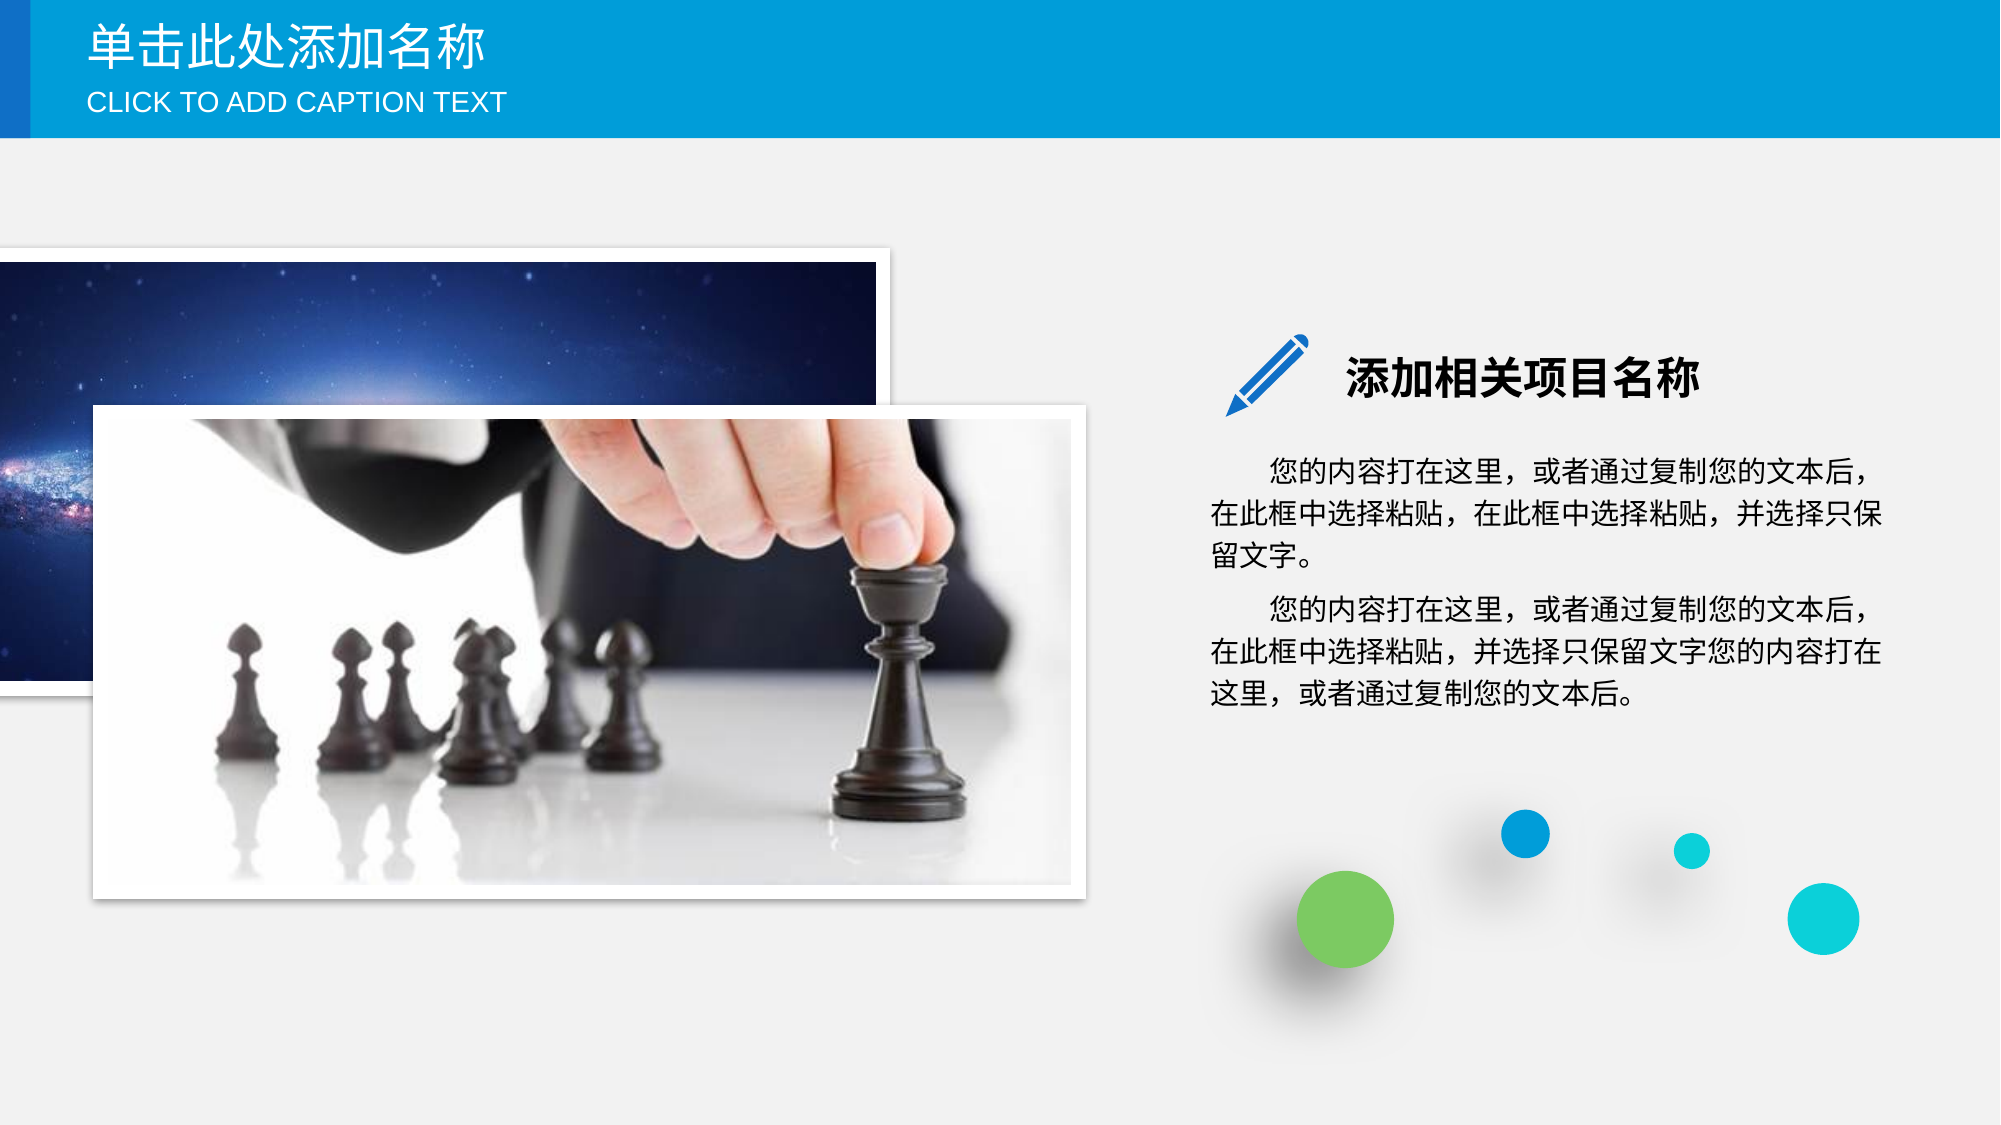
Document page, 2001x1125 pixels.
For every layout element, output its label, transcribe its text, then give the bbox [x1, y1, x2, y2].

text_box [31, 0, 2000, 139]
text_box 添加相关项目名称 [1330, 342, 1820, 411]
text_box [1225, 331, 1312, 417]
picture [0, 262, 1072, 885]
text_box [1787, 883, 1860, 955]
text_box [1501, 809, 1550, 859]
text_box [1296, 870, 1395, 969]
text_box [0, 0, 31, 139]
text_box 您的内容打在这里，或者通过复制您的文本后，在此框中选择粘贴，在此框中选择粘贴，并选择只保留文字。 您的内容打在这里，或者通过复制您的文本后，在此框中选择粘贴，并选择只保留文字您的内容打在这里，或者通过复制您的文本后。 [1195, 439, 1898, 771]
text_box 单击此处添加名称 [86, 15, 493, 76]
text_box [1673, 832, 1710, 870]
text_box CLICK TO ADD CAPTION TEXT [86, 83, 602, 119]
